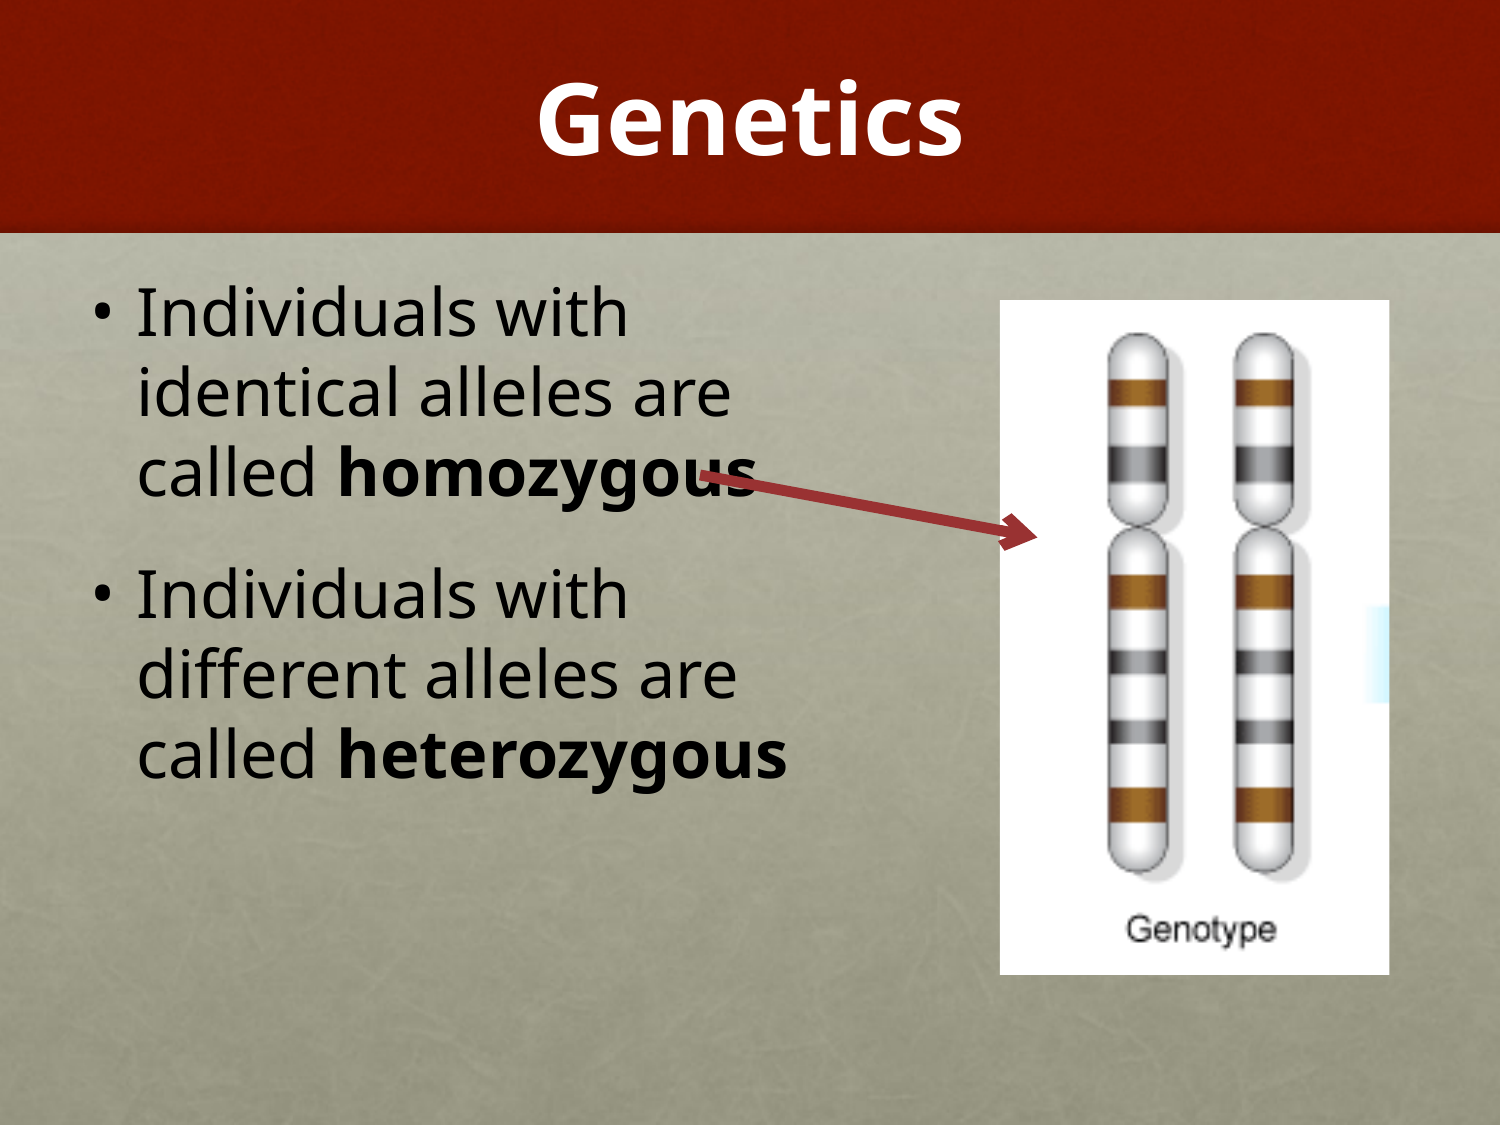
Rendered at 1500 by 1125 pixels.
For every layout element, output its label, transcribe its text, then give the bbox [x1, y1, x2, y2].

picture [0, 214, 1500, 1125]
list Individuals with identical alleles are called homozygous Individuals with different alleles are called heterozygous [75, 262, 850, 975]
title Genetics [127, 10, 1372, 221]
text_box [699, 474, 1038, 538]
